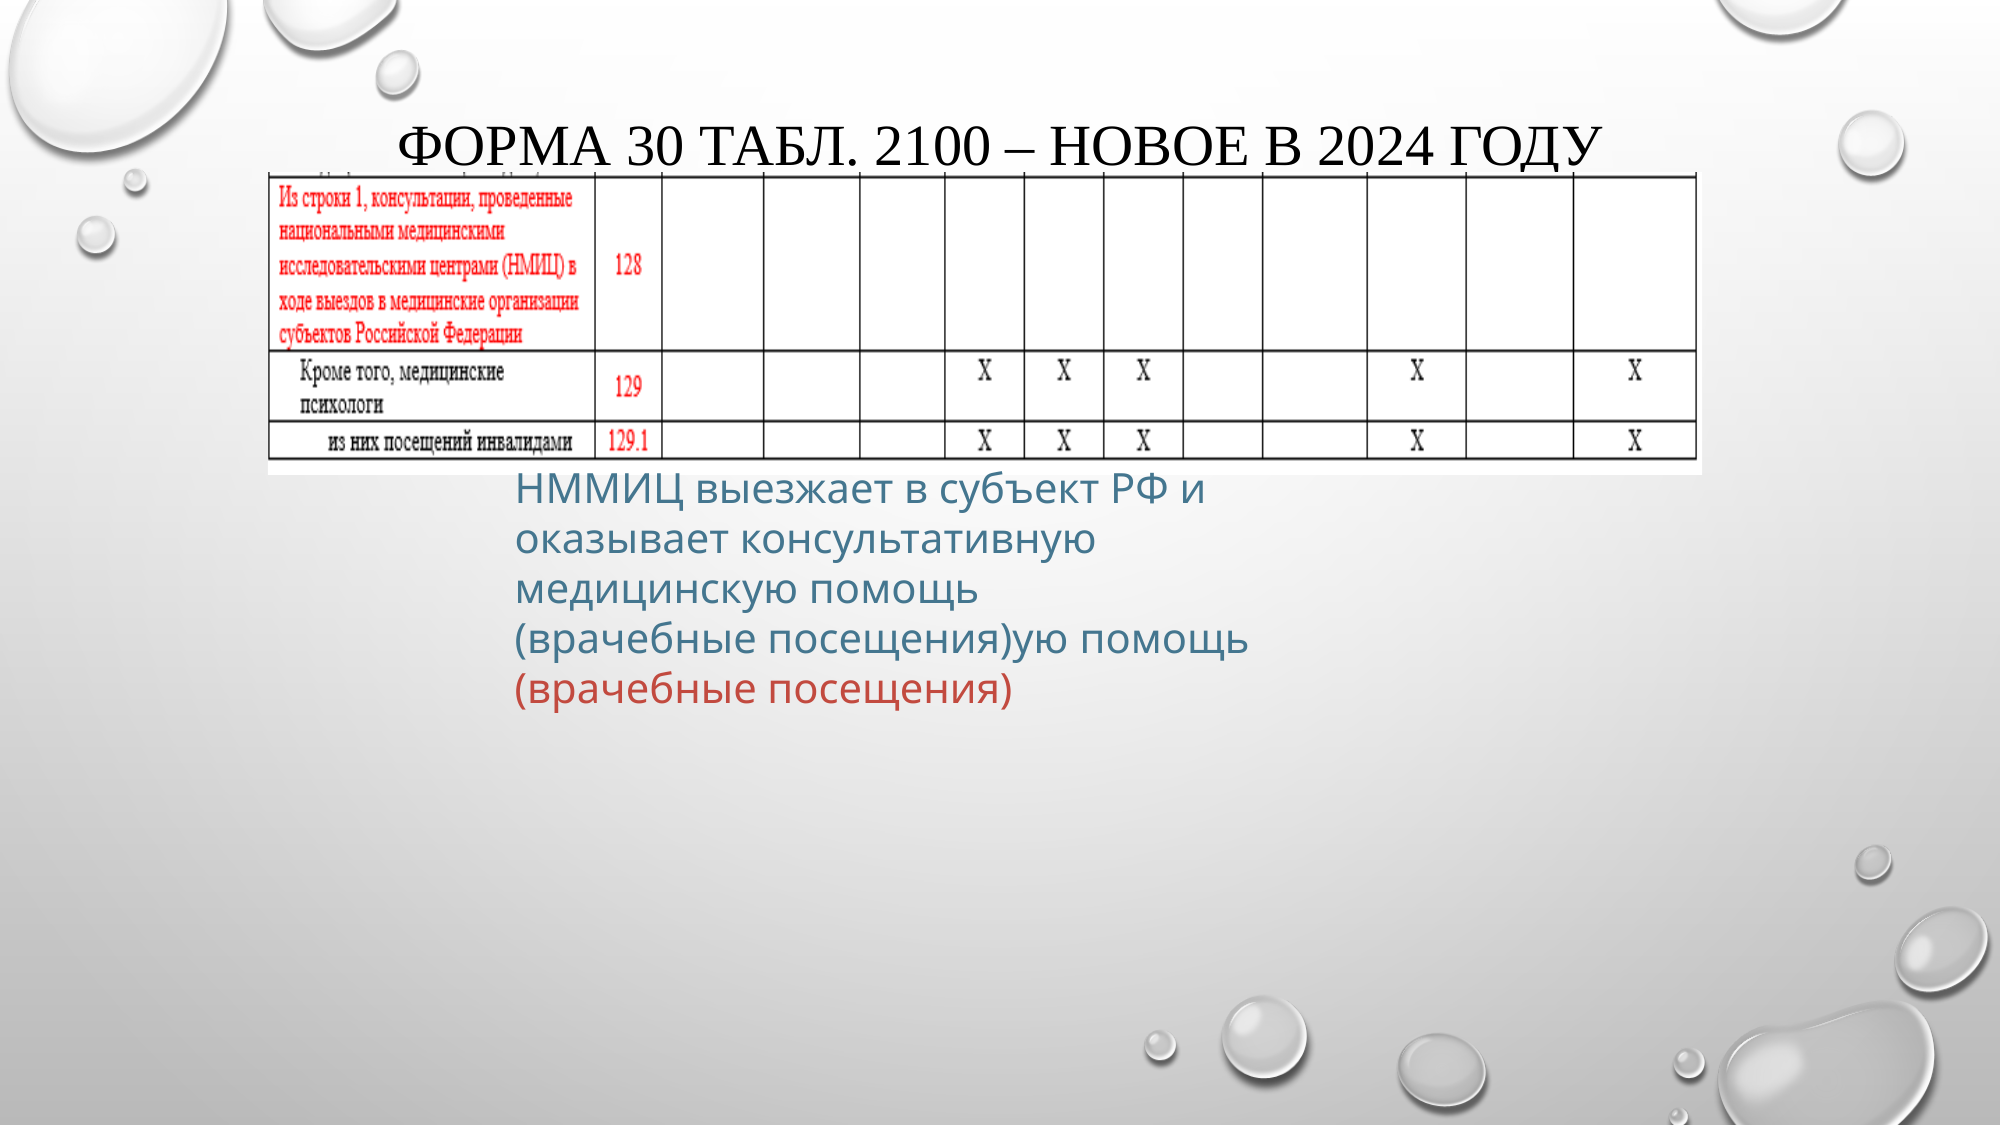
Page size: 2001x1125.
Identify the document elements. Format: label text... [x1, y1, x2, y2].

title Форма 30 табл. 2100 – новое в 2024 году [149, 101, 1851, 193]
text_box НММИЦ выезжает в субъект РФ и оказывает консультативную медицинскую помощь (врачебные посещения)ую помощь (врачебные посещения) [499, 483, 1388, 720]
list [267, 172, 1703, 475]
picture [0, 0, 2000, 1125]
